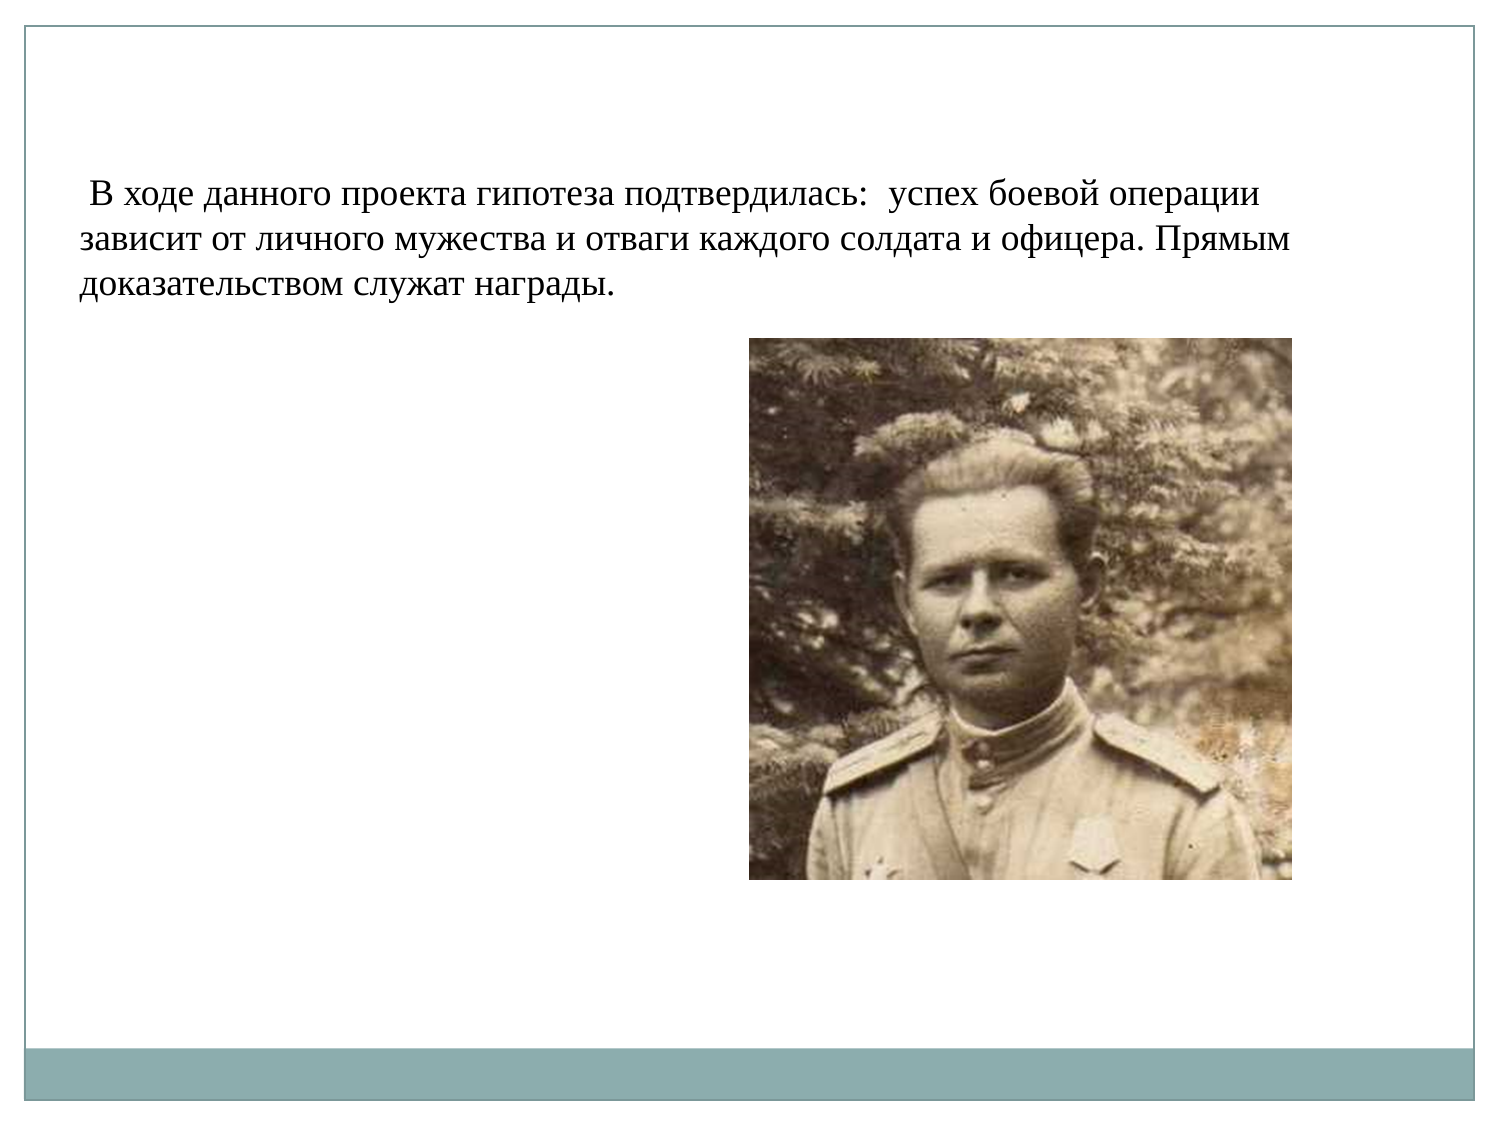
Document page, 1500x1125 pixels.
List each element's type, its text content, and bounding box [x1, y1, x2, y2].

picture [749, 337, 1293, 881]
text_box В ходе данного проекта гипотеза подтвердилась: успех боевой операции зависит от личного мужества и отваги каждого солдата и офицера. Прямым доказательством служат награды. [64, 160, 1365, 311]
